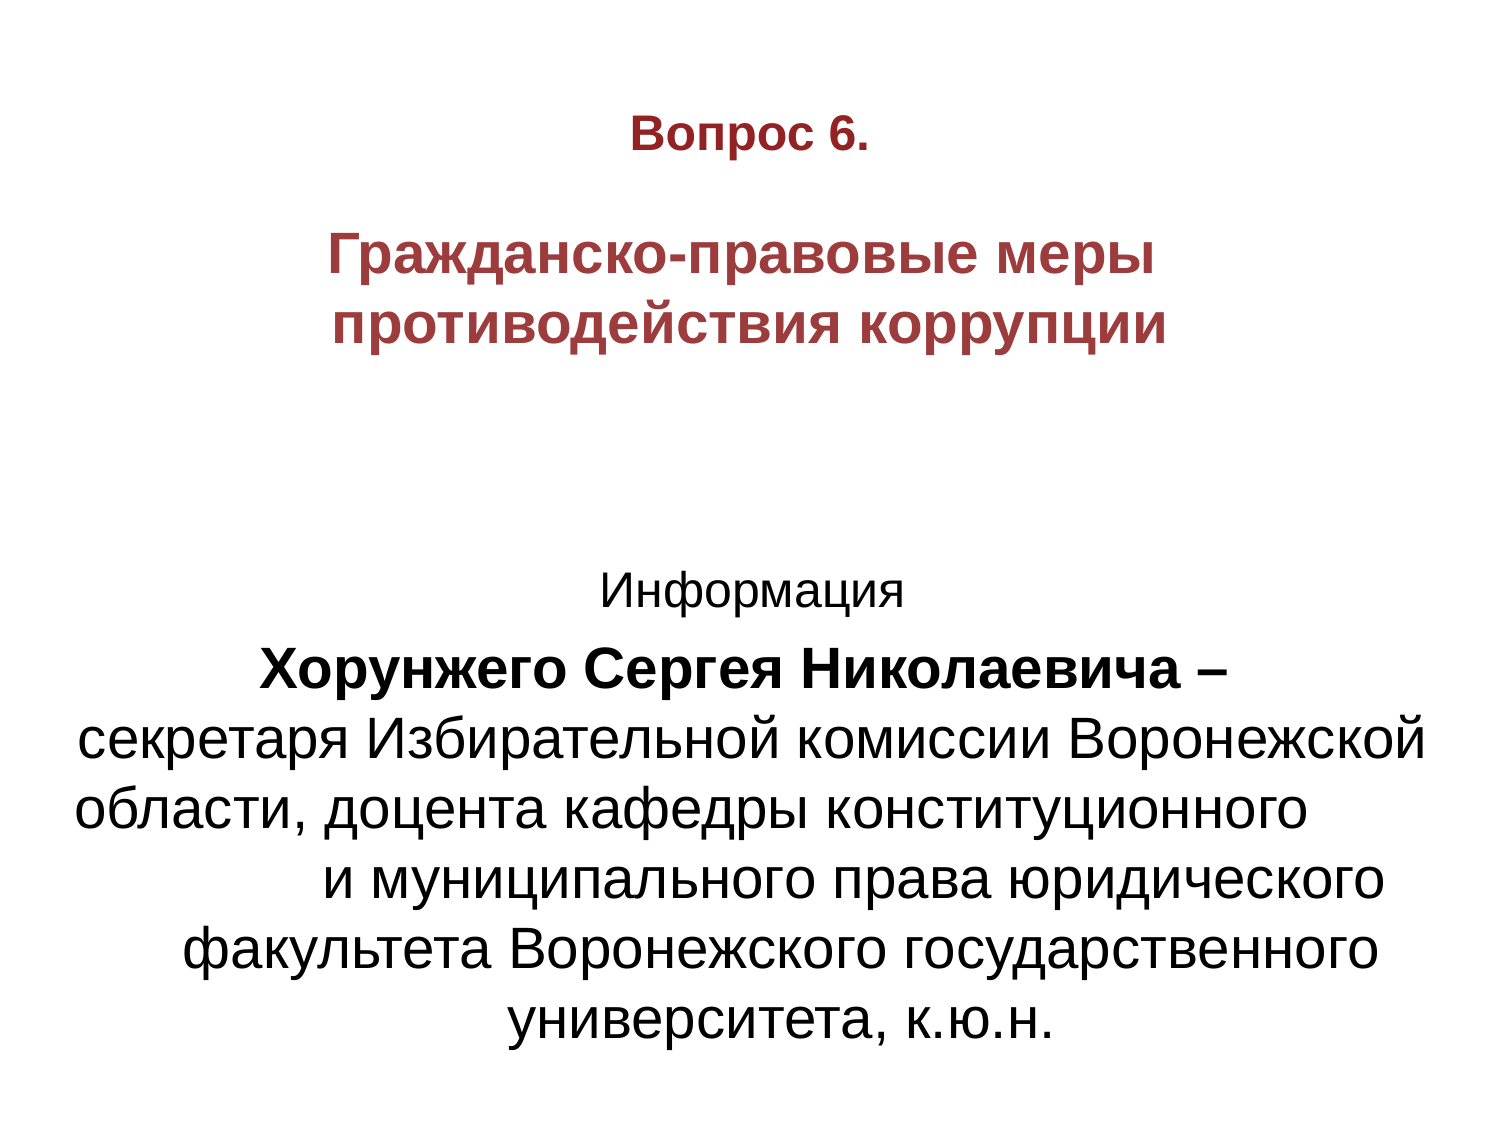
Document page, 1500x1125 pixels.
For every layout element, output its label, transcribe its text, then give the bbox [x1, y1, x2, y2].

text_box Вопрос 6. Гражданско-правовые меры противодействия коррупции [0, 40, 1500, 556]
text_box Информация Хорунжего Сергея Николаевича – секретаря Избирательной комиссии Воронежской области, доцента кафедры конституционного и муниципального права юридического факультета Воронежского государственного университета, к.ю.н. [0, 556, 1500, 1035]
